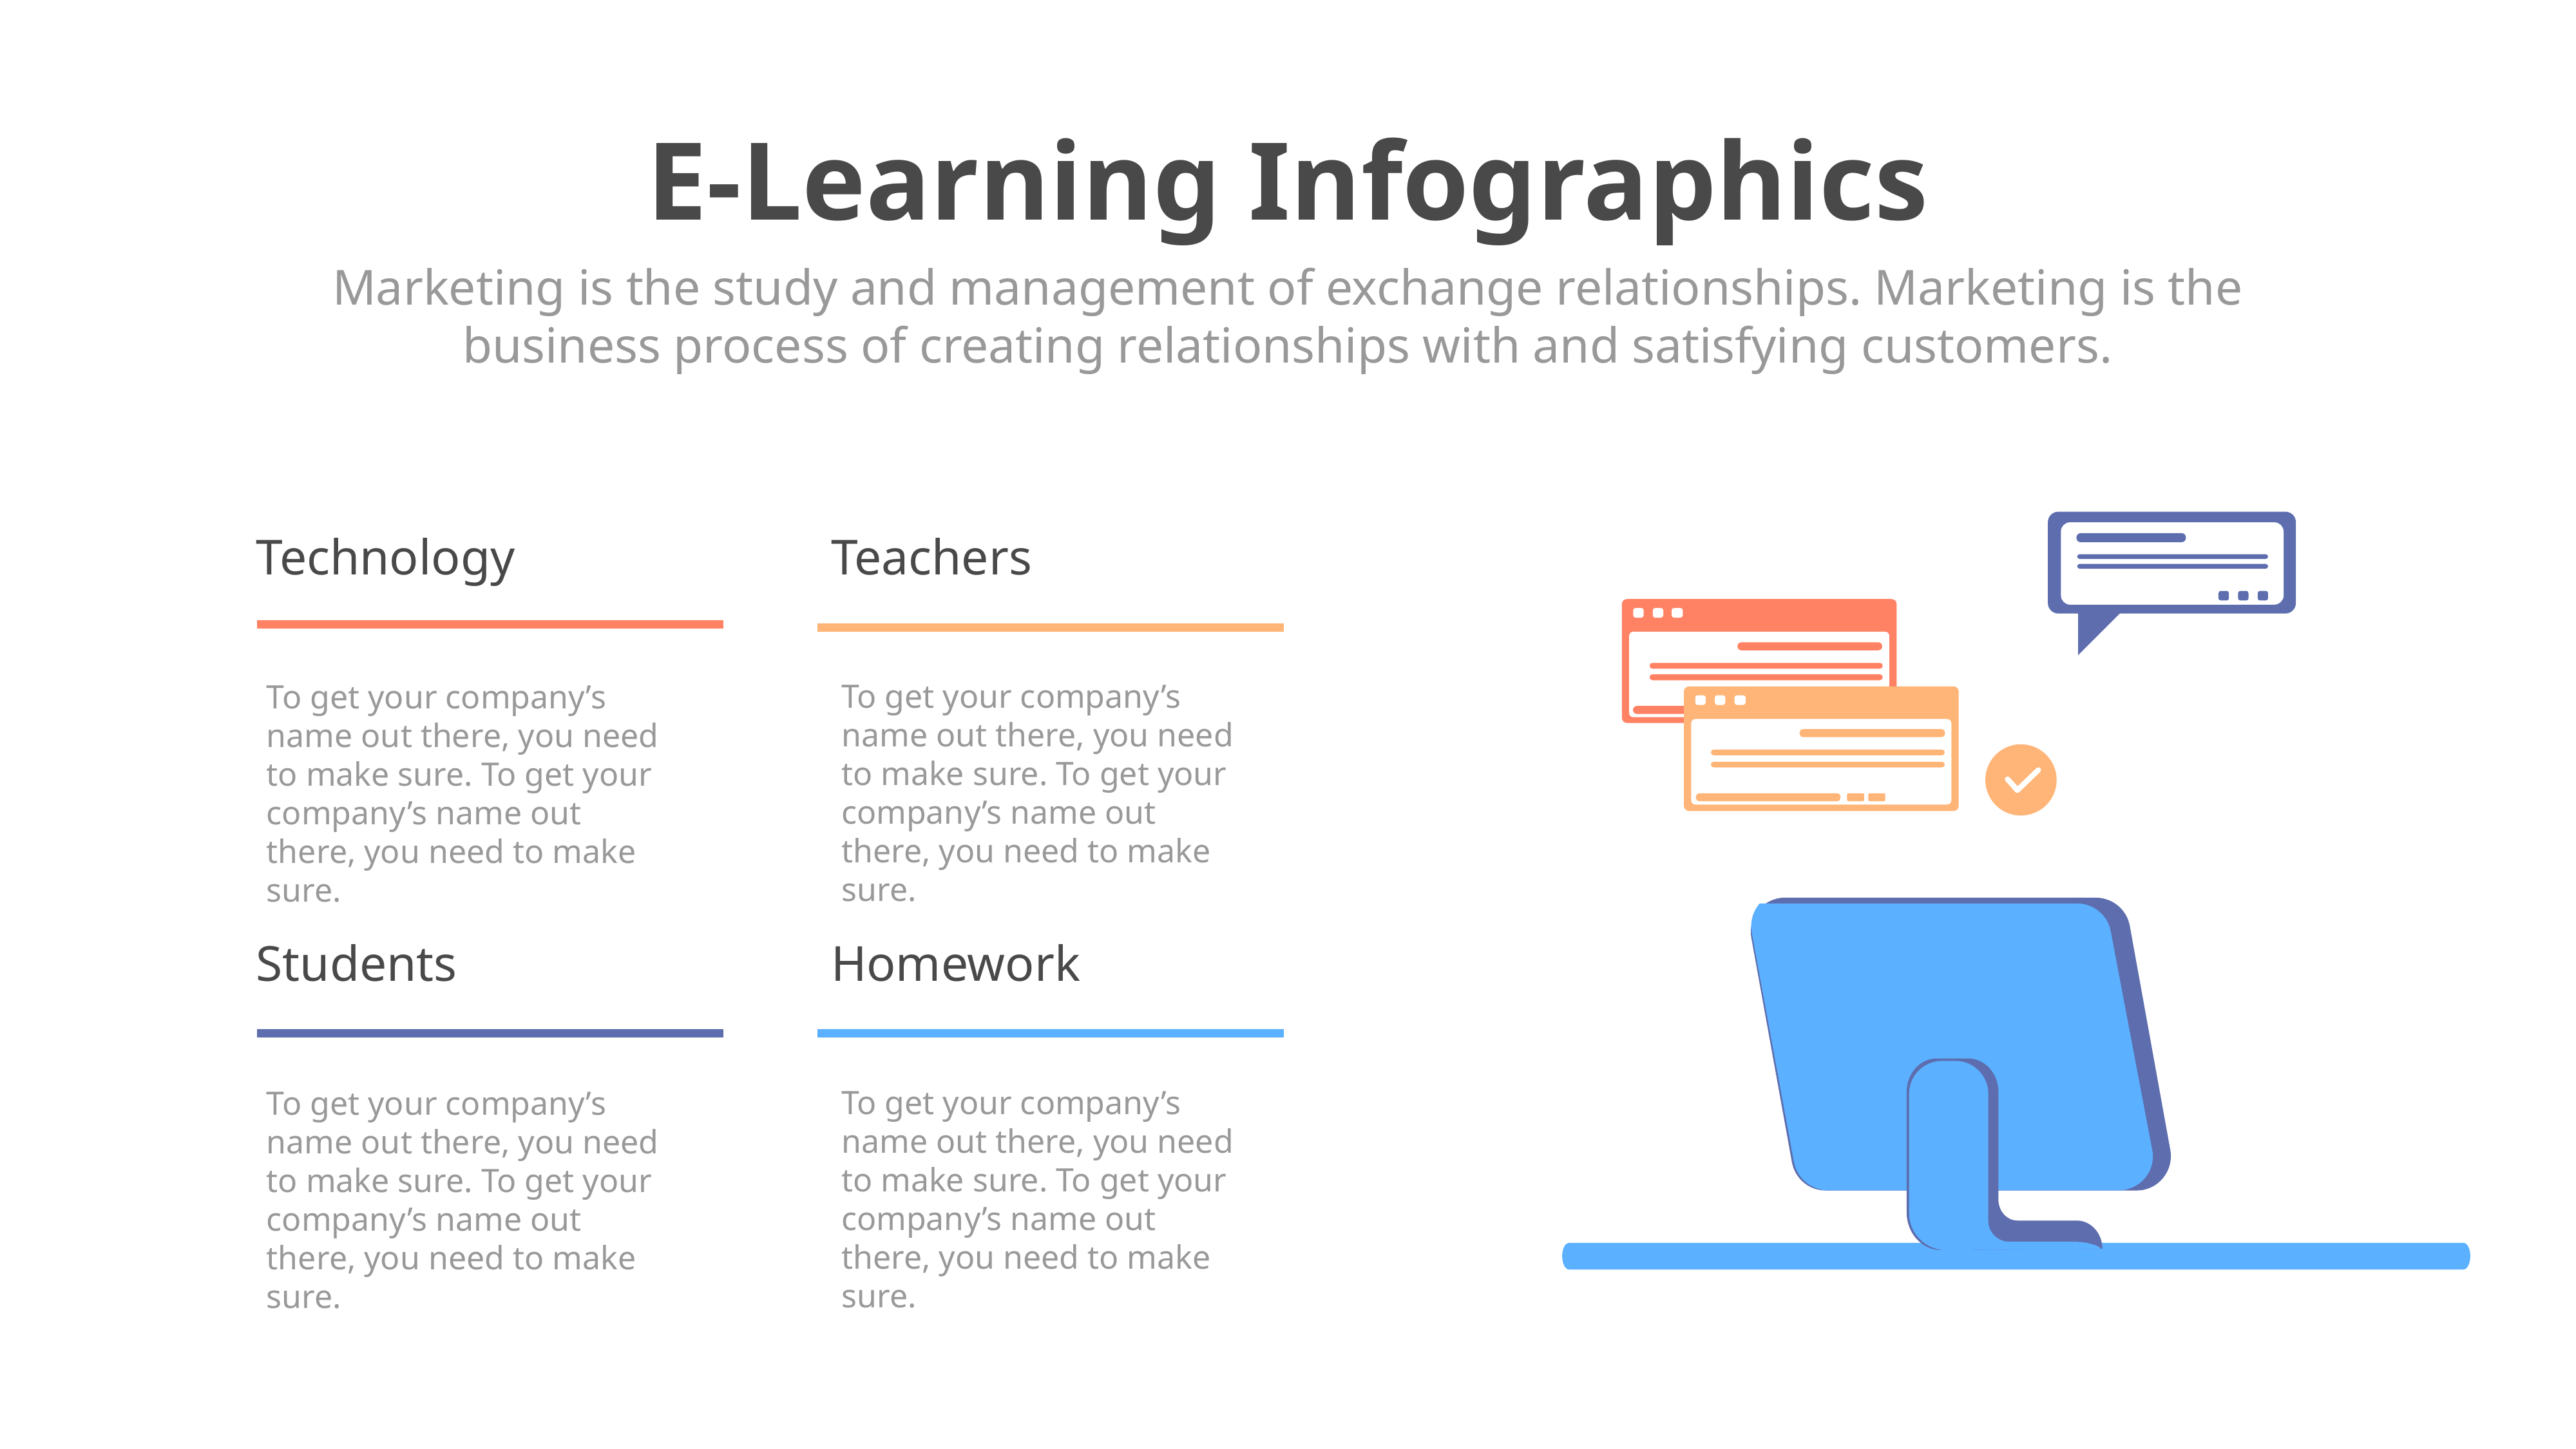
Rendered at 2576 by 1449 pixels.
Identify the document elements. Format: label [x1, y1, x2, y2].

text_box [821, 928, 1259, 1321]
text_box [246, 522, 684, 916]
text_box [281, 108, 2295, 379]
text_box [1562, 511, 2471, 1270]
text_box [246, 928, 684, 1322]
text_box [821, 522, 1259, 916]
